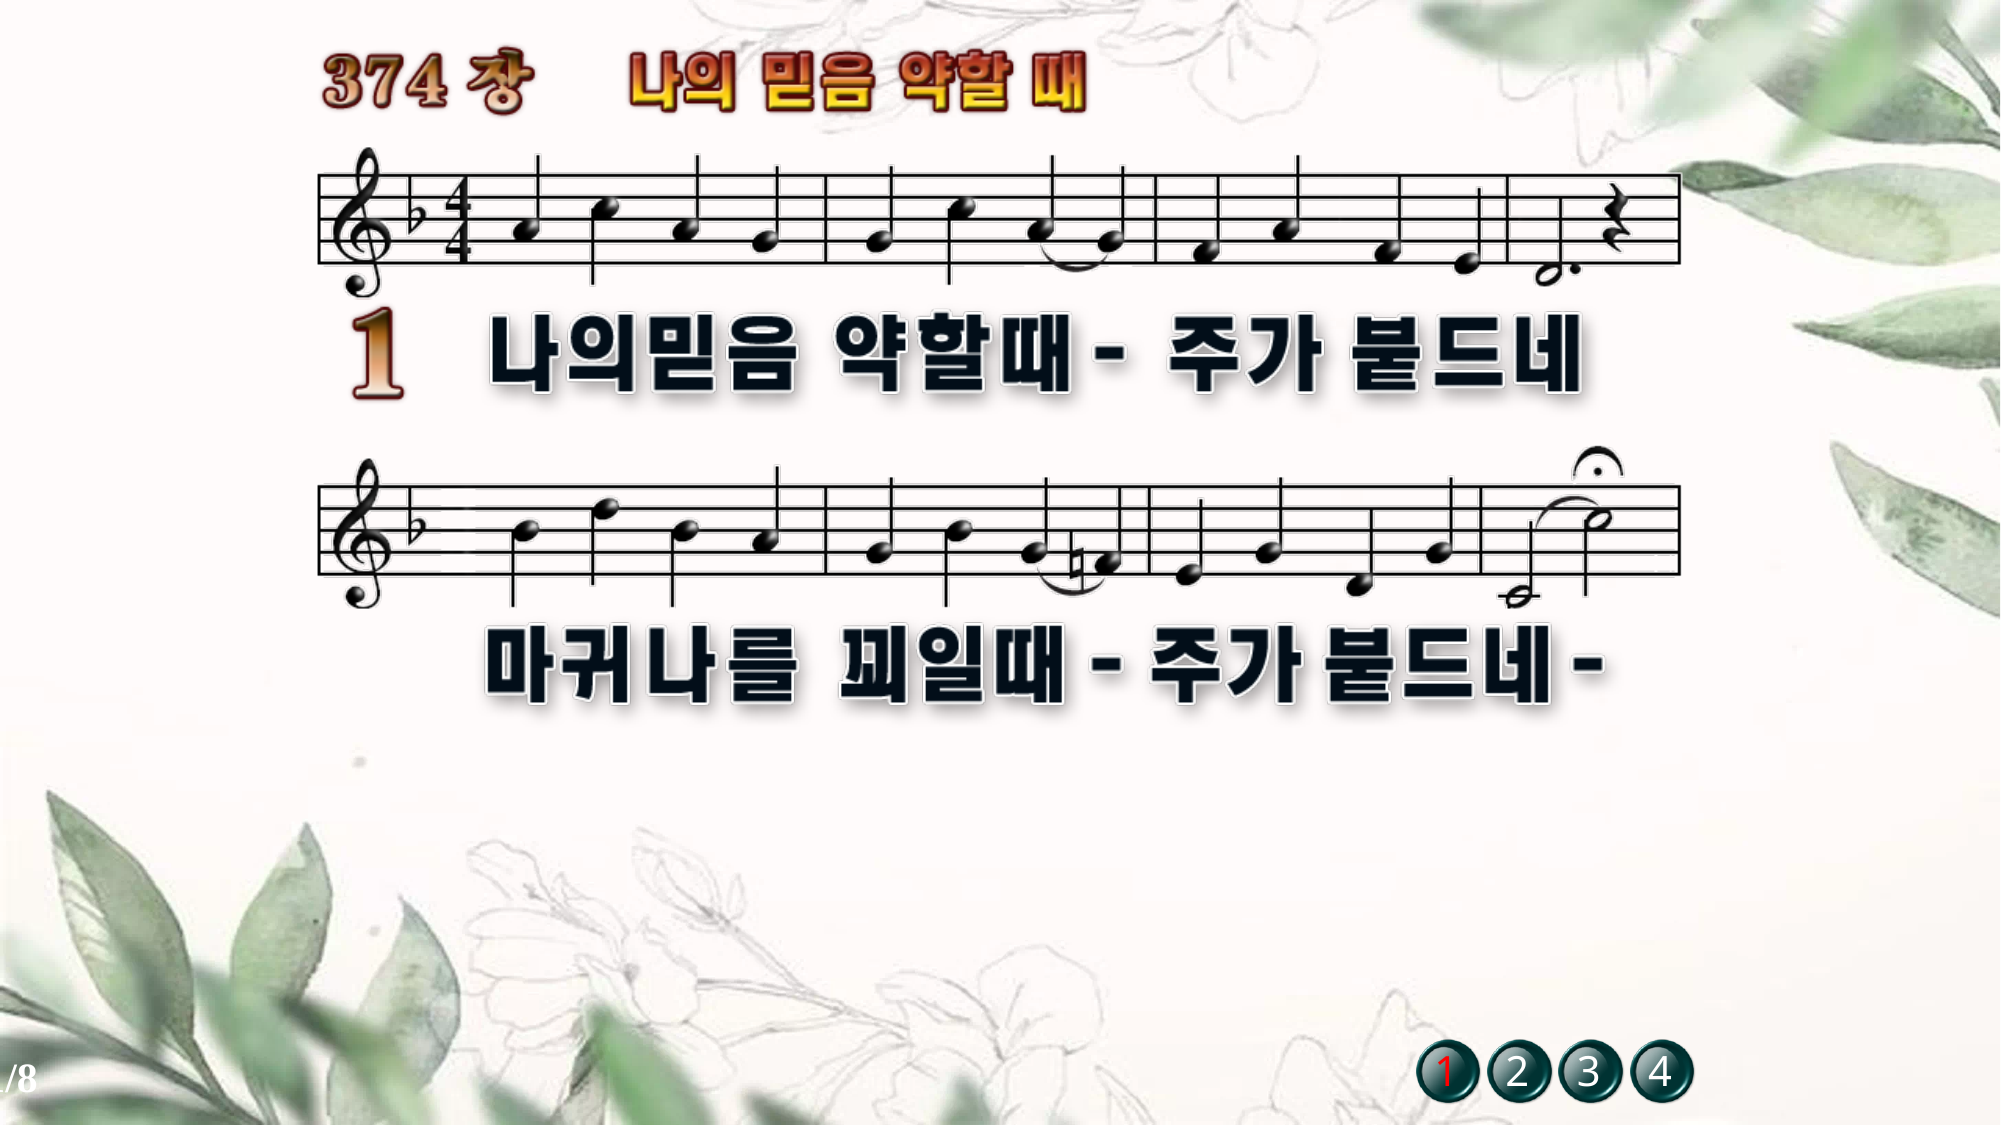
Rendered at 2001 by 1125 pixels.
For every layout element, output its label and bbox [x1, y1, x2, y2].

text_box [1484, 1035, 1555, 1106]
text_box [1413, 1035, 1484, 1106]
picture [0, 0, 2001, 1125]
text_box [1627, 1035, 1697, 1106]
text_box [1555, 1035, 1626, 1106]
